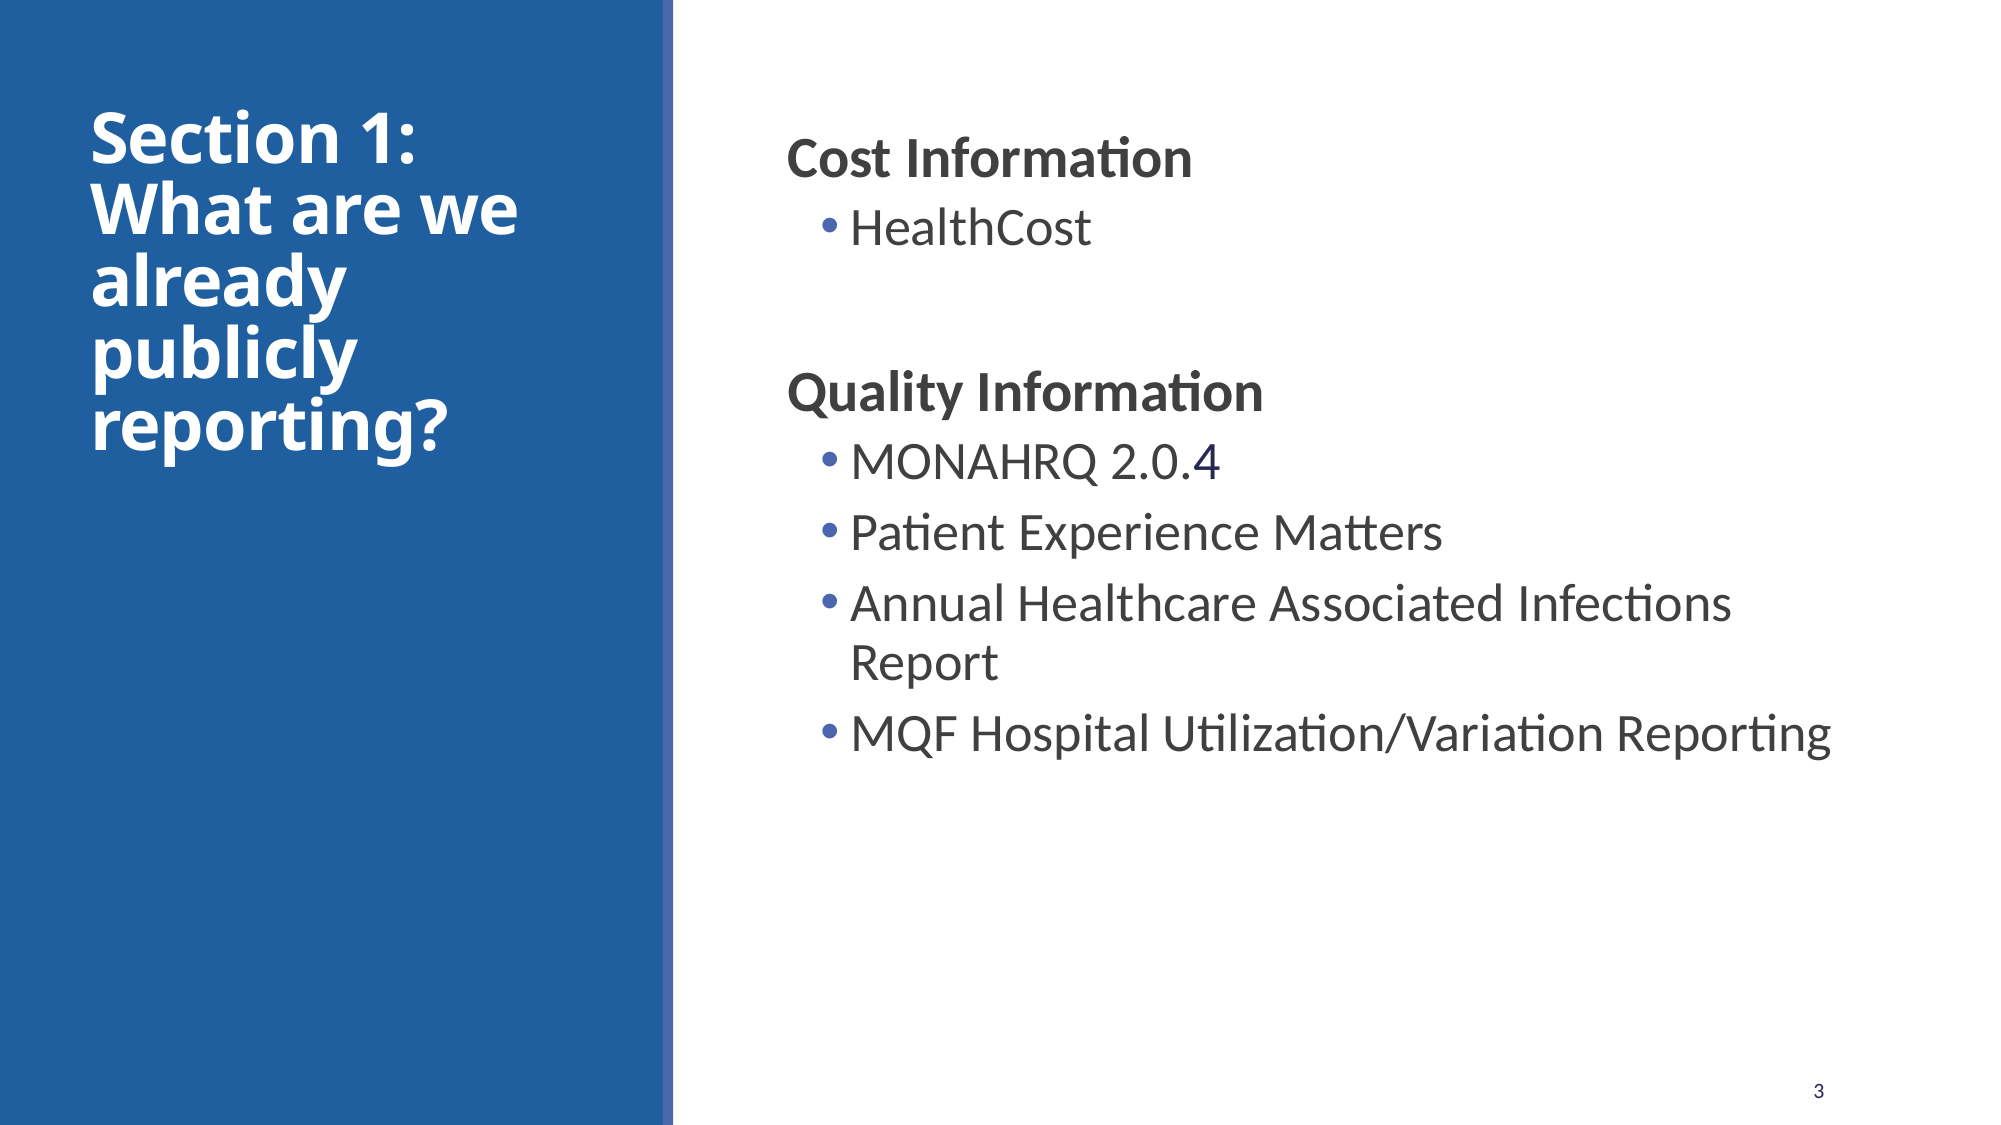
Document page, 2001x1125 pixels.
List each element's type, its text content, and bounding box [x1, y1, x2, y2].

title Section 1: What are we already publicly reporting? [75, 97, 600, 473]
list Cost Information HealthCost Quality Information MONAHRQ 2.0.4 Patient Experience Matters Annual Healthcare Associated Infections Report MQF Hospital Utilization/Variation Reporting [787, 120, 1853, 983]
slide_number 3 [1624, 1059, 1840, 1120]
